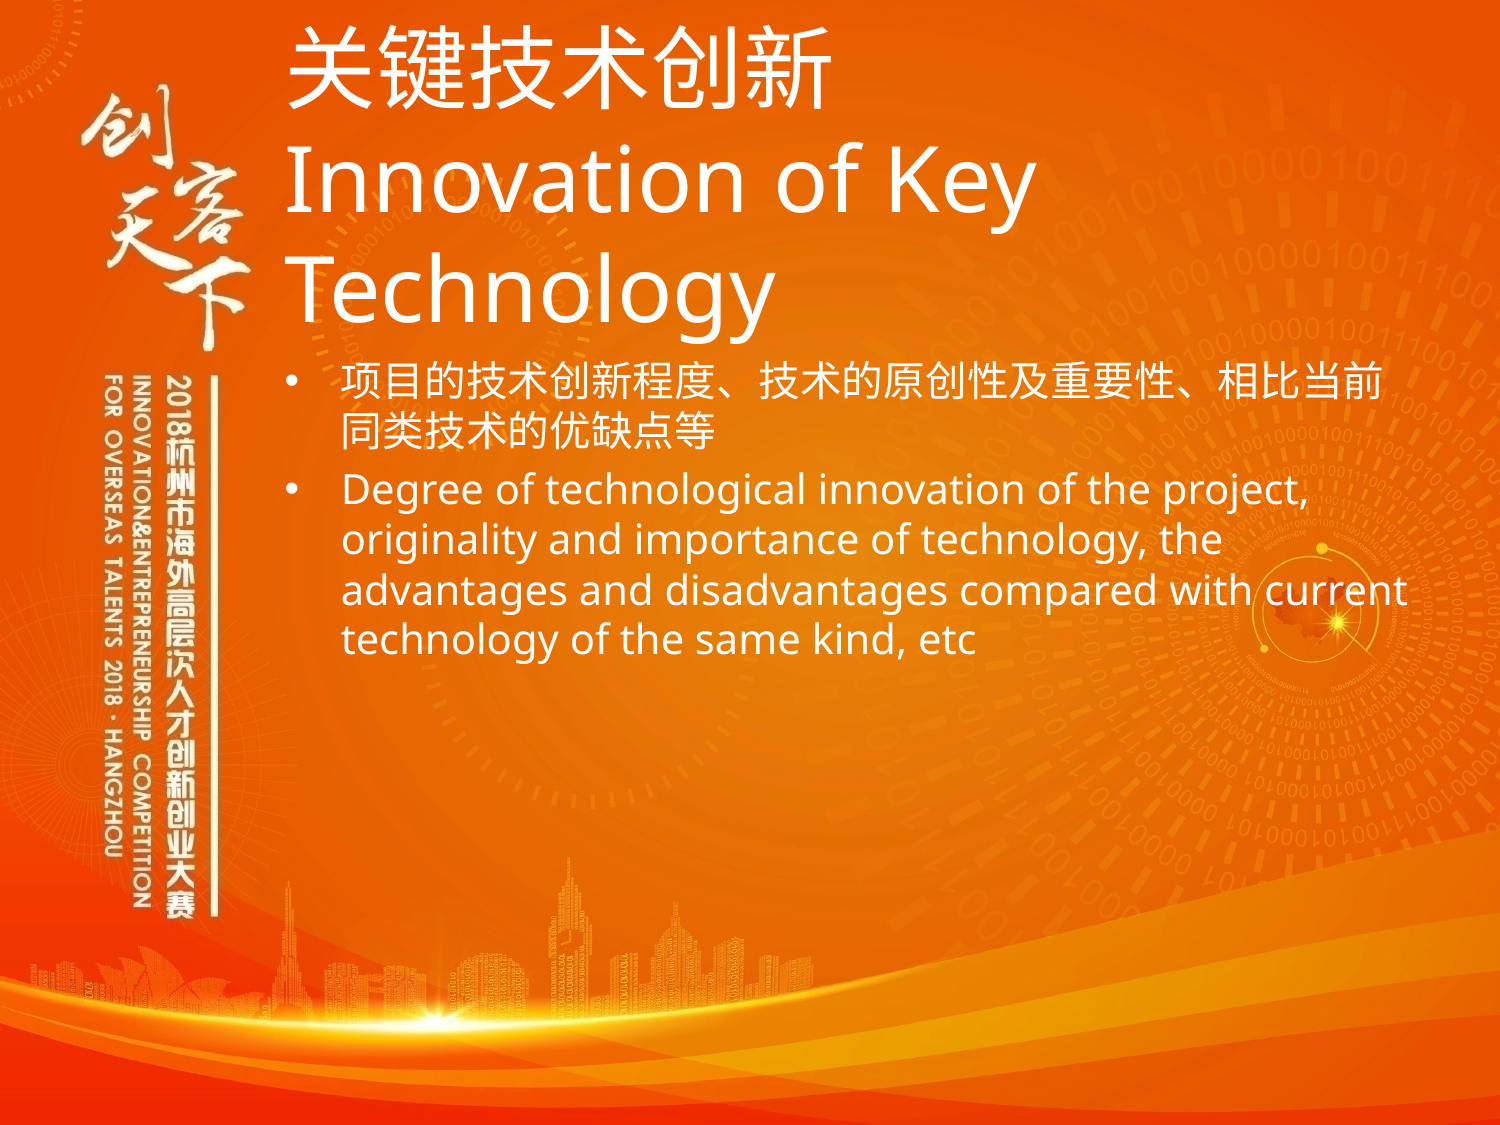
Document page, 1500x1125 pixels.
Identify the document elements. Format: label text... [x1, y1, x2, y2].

list 项目的技术创新程度、技术的原创性及重要性、相比当前同类技术的优缺点等 Degree of technological innovation of the project, originality and importance of technology, the advantages and disadvantages compared with current technology of the same kind, etc [269, 347, 1426, 1091]
picture [0, 0, 1500, 1125]
title 关键技术创新 Innovation of Key Technology [269, 81, 1426, 270]
